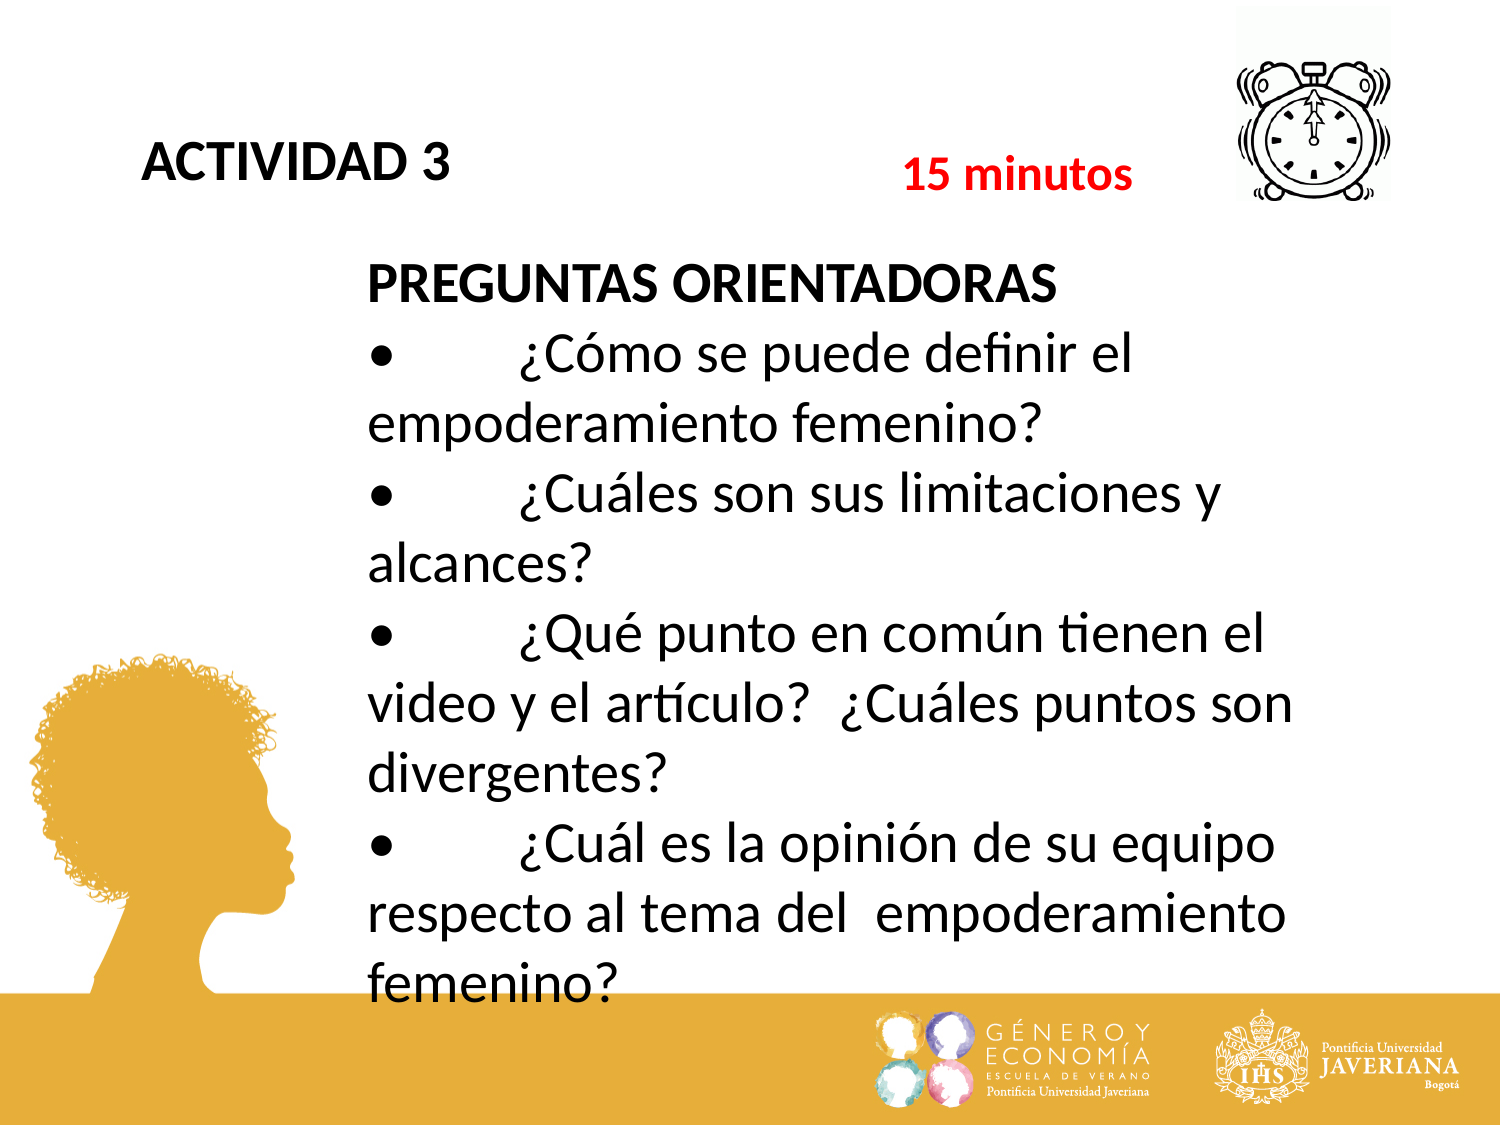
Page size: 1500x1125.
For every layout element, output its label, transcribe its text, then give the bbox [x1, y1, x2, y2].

text_box 15 minutos [886, 132, 1161, 208]
picture [0, 0, 1500, 1125]
text_box ACTIVIDAD 3 [126, 114, 466, 200]
text_box PREGUNTAS ORIENTADORAS • ¿Cómo se puede definir el empoderamiento femenino? • ¿Cuáles son sus limitaciones y alcances? • ¿Qué punto en común tienen el video y el artículo? ¿Cuáles puntos son divergentes? • ¿Cuál es la opinión de su equipo respecto al tema del empoderamiento femenino? [352, 236, 1415, 1125]
